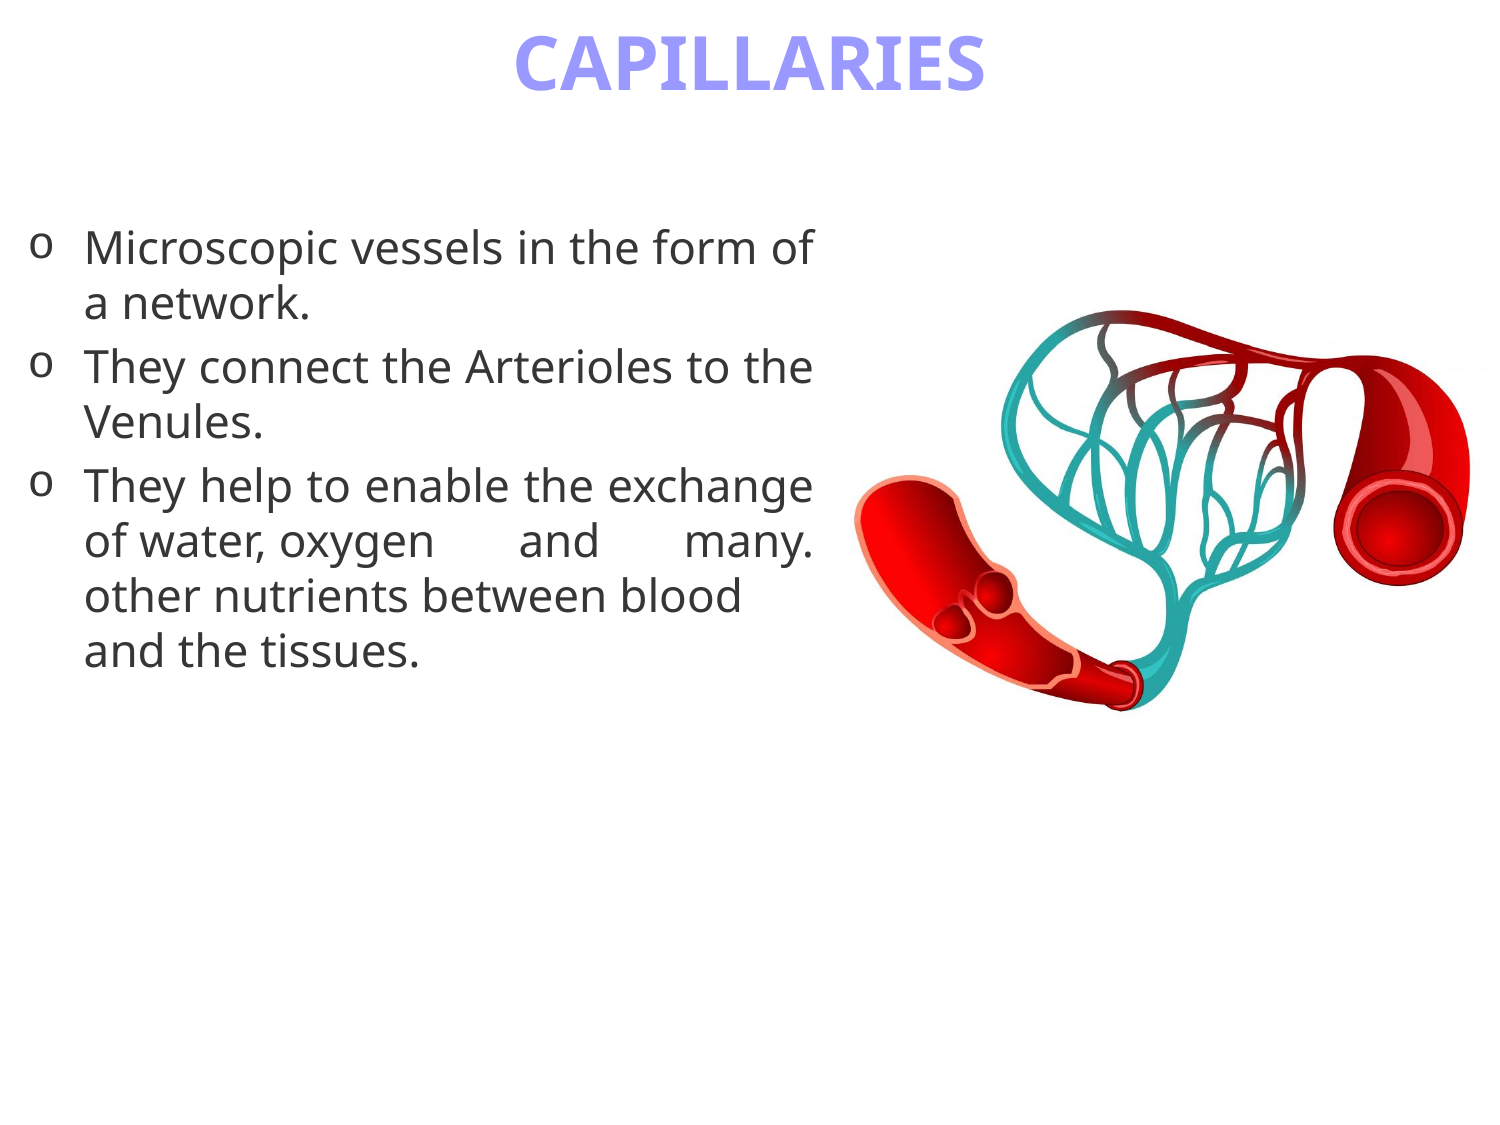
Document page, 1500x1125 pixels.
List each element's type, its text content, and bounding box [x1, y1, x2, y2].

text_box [829, 265, 1496, 751]
list Microscopic vessels in the form of a network. They connect the Arterioles to the Venules. They help to enable the exchange of water, oxygen and many. other nutrients between blood and the tissues. [12, 211, 830, 847]
text_box CAPILLARIES [0, 8, 1500, 130]
